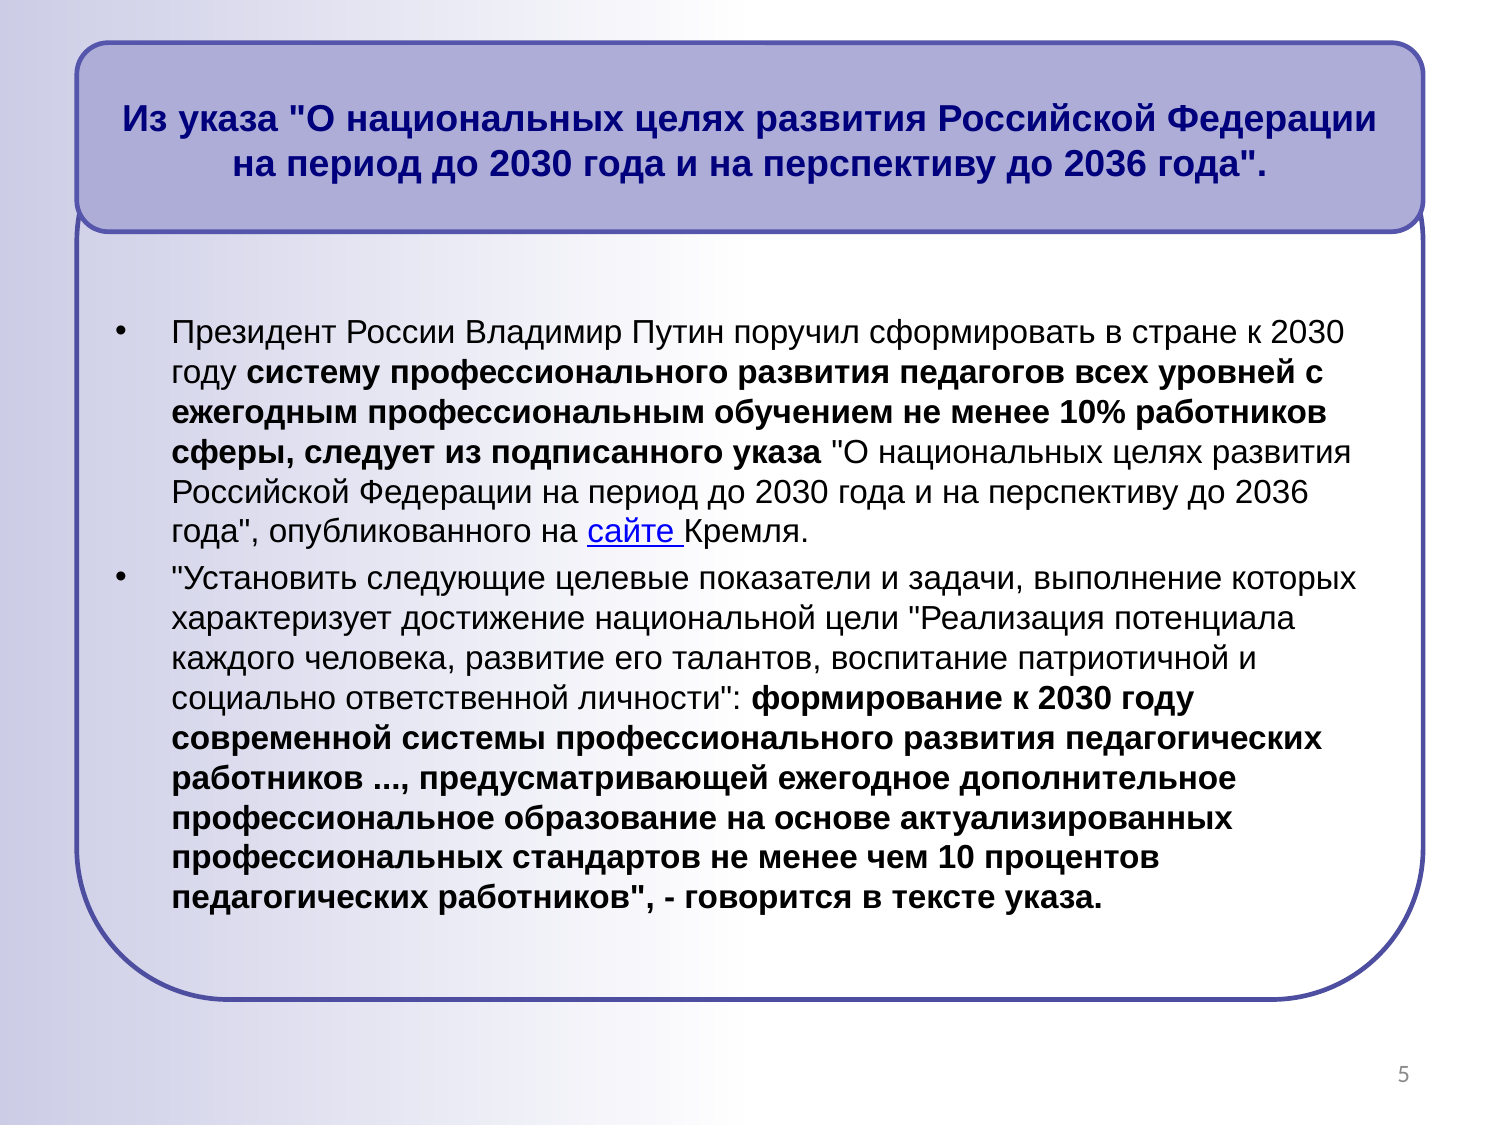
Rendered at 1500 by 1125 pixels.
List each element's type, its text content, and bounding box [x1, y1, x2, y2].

title Из указа "О национальных целях развития Российской Федерации на период до 2030 года и на перспективу до 2036 года". [100, 45, 1400, 233]
slide_number 5 [1074, 1042, 1425, 1103]
list Президент России Владимир Путин поручил сформировать в стране к 2030 году систему профессионального развития педагогов всех уровней с ежегодным профессиональным обучением не менее 10% работников сферы, следует из подписанного указа "О национальных целях развития Российской Федерации на период до 2030 года и на перспективу до 2036 года", опубликованного на сайте Кремля. "Установить следующие целевые показатели и задачи, выполнение которых характеризует достижение национальной цели "Реализация потенциала каждого человека, развитие его талантов, воспитание патриотичной и социально ответственной личности": формирование к 2030 году современной системы профессионального развития педагогических работников ..., предусматривающей ежегодное дополнительное профессиональное образование на основе актуализированных профессиональных стандартов не менее чем 10 процентов педагогических работников", - говорится в тексте указа. [100, 302, 1389, 941]
